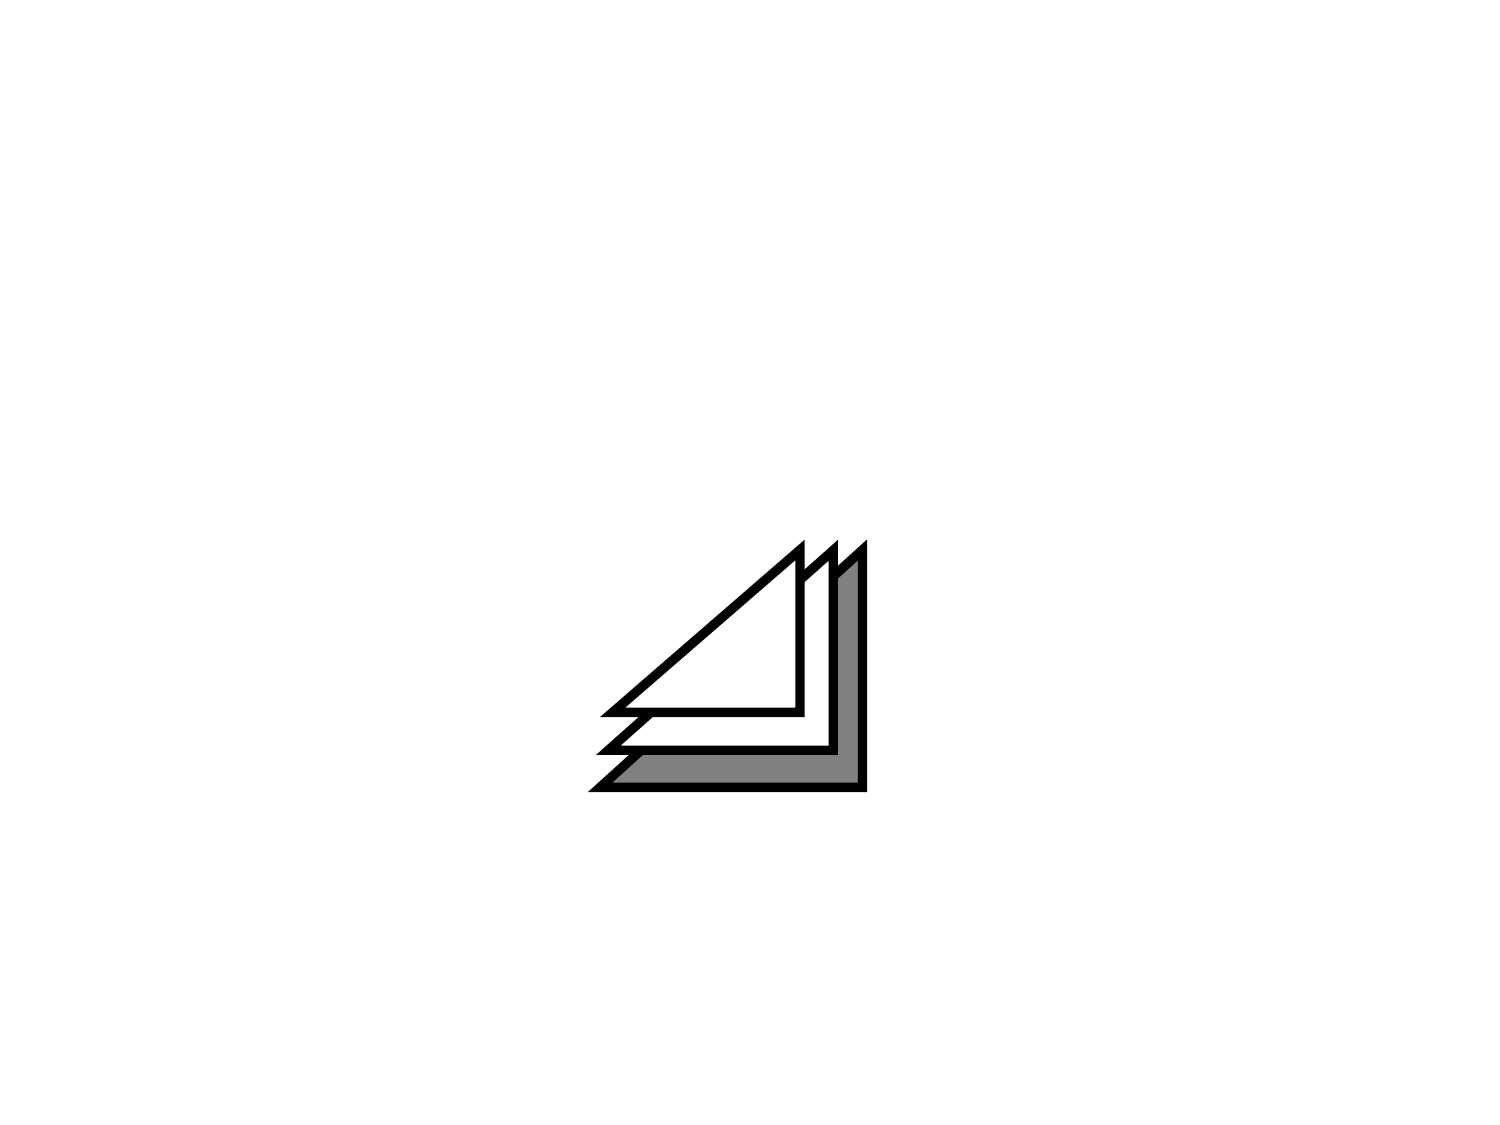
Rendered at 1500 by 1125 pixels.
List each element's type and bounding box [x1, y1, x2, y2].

text_box [600, 549, 863, 788]
text_box [612, 549, 801, 713]
text_box [608, 550, 834, 751]
